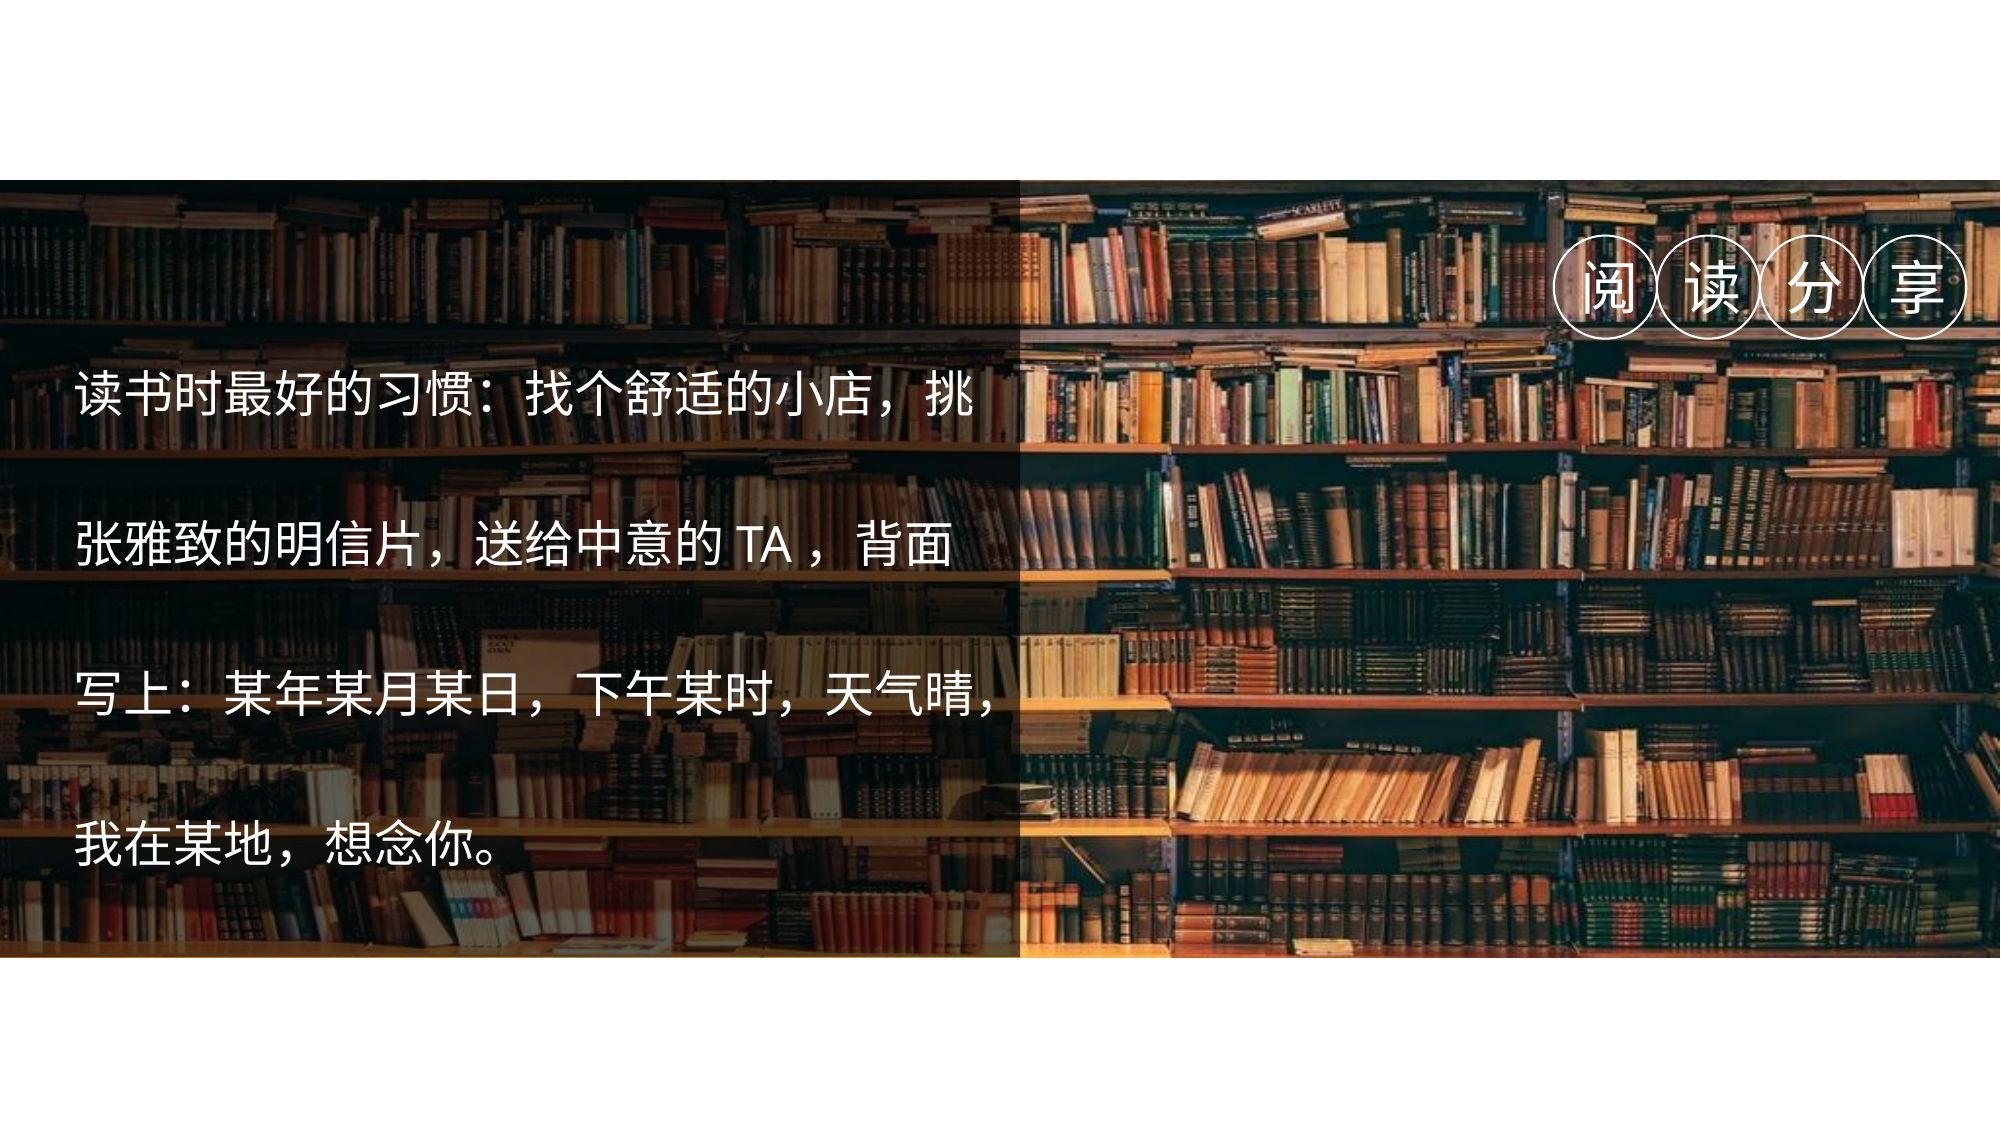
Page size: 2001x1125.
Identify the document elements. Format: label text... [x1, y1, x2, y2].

text_box [1021, 179, 2000, 958]
text_box 读书时最好的习惯：找个舒适的小店，挑张雅致的明信片，送给中意的TA，背面写上：某年某月某日，下午某时，天气晴，我在某地，想念你。 [59, 265, 1008, 881]
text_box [1553, 235, 1967, 339]
text_box [0, 179, 1021, 958]
